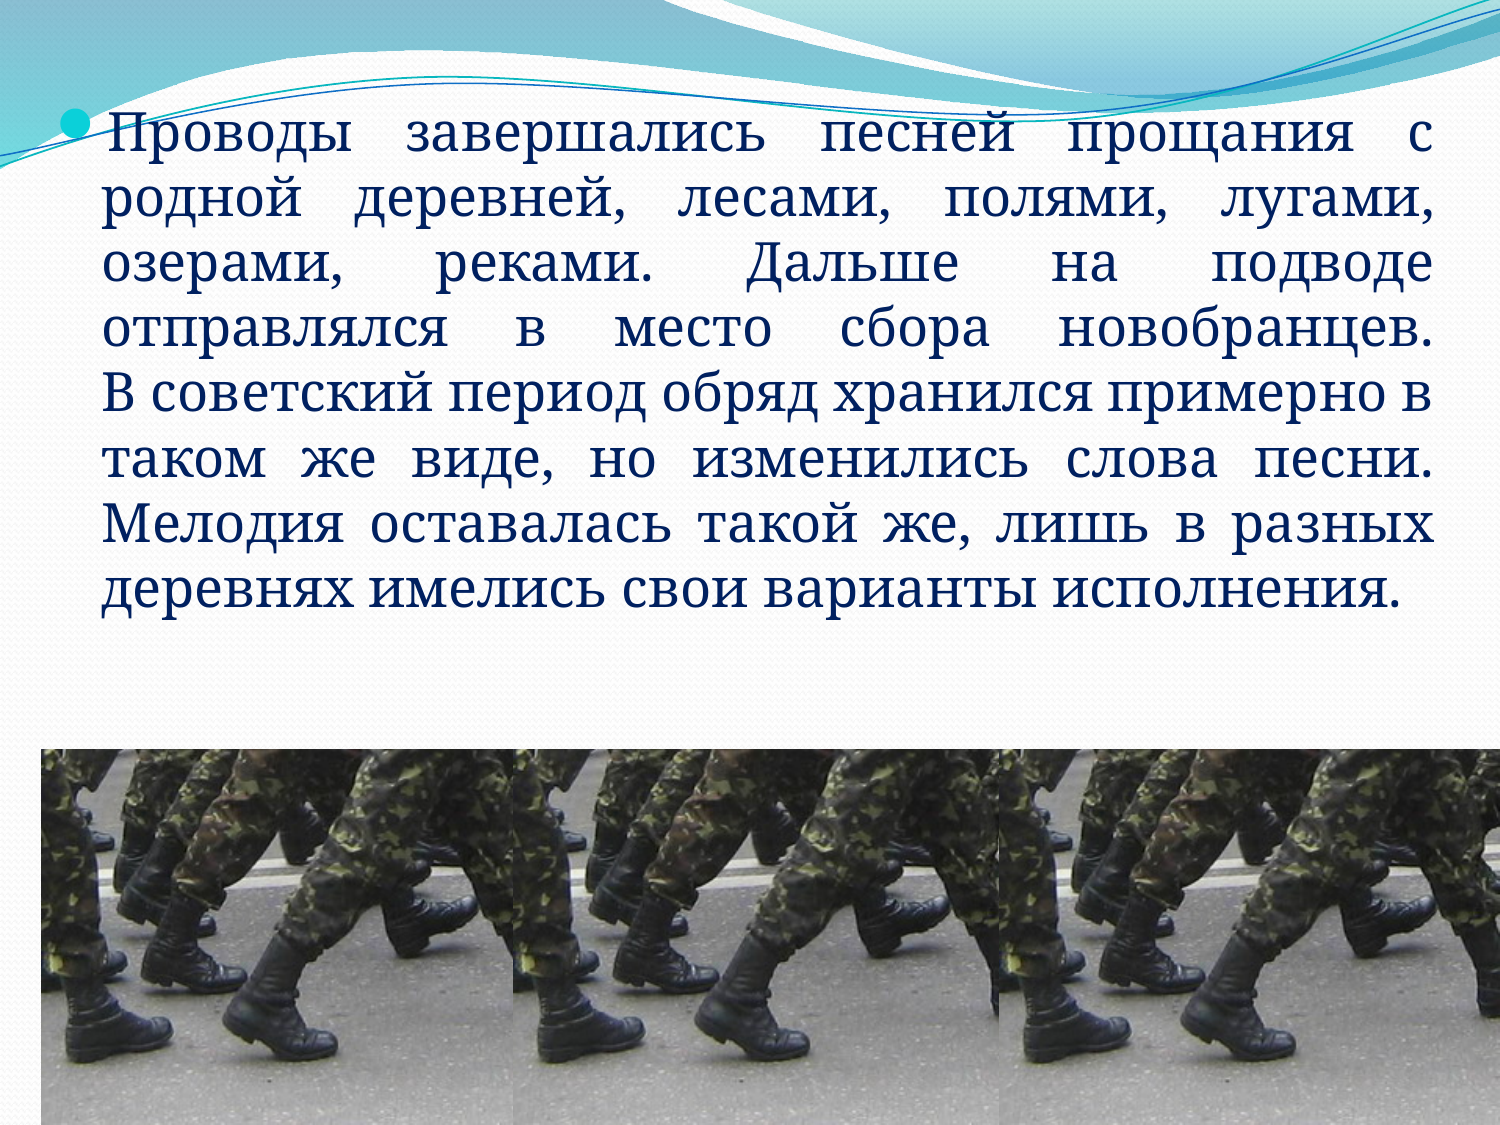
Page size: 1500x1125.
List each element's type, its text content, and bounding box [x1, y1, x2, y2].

picture [41, 749, 1500, 1125]
list Проводы завершались песней прощания с родной деревней, лесами, полями, лугами, озерами, реками. Дальше на подводе отправлялся в место сбора новобранцев. В советский период обряд хранился примерно в таком же виде, но изменились слова песни. Мелодия оставалась такой же, лишь в разных деревнях имелись свои варианты исполнения. [41, 90, 1451, 749]
